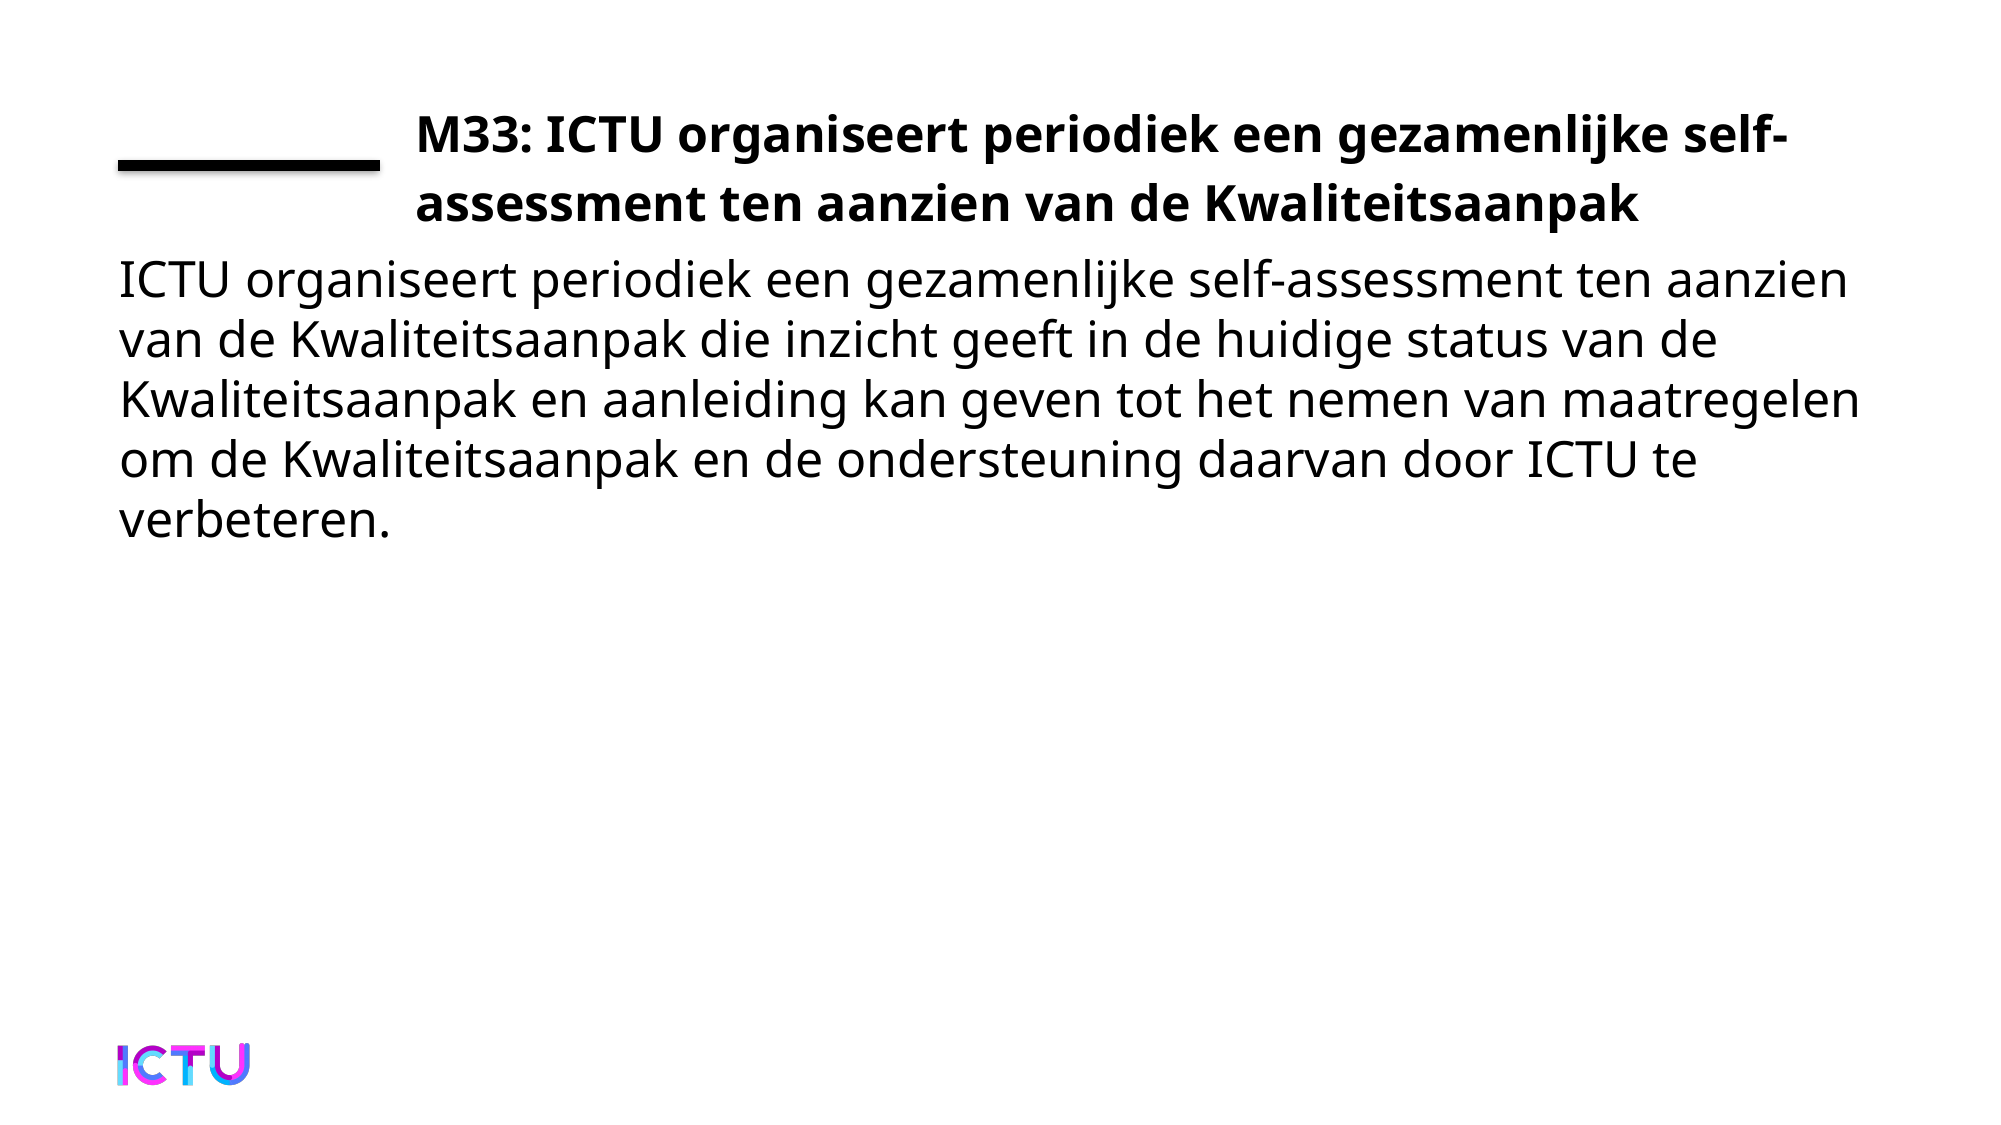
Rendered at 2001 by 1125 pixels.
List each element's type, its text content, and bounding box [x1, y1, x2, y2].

text_box ICTU organiseert periodiek een gezamenlijke self-assessment ten aanzien van de Kwaliteitsaanpak die inzicht geeft in de huidige status van de Kwaliteitsaanpak en aanleiding kan geven tot het nemen van maatregelen om de Kwaliteitsaanpak en de ondersteuning daarvan door ICTU te verbeteren. [104, 239, 1905, 555]
title M33: ICTU organiseert periodiek een gezamenlijke self-assessment ten aanzien van de Kwaliteitsaanpak [415, 94, 1916, 212]
picture [78, 1006, 289, 1125]
